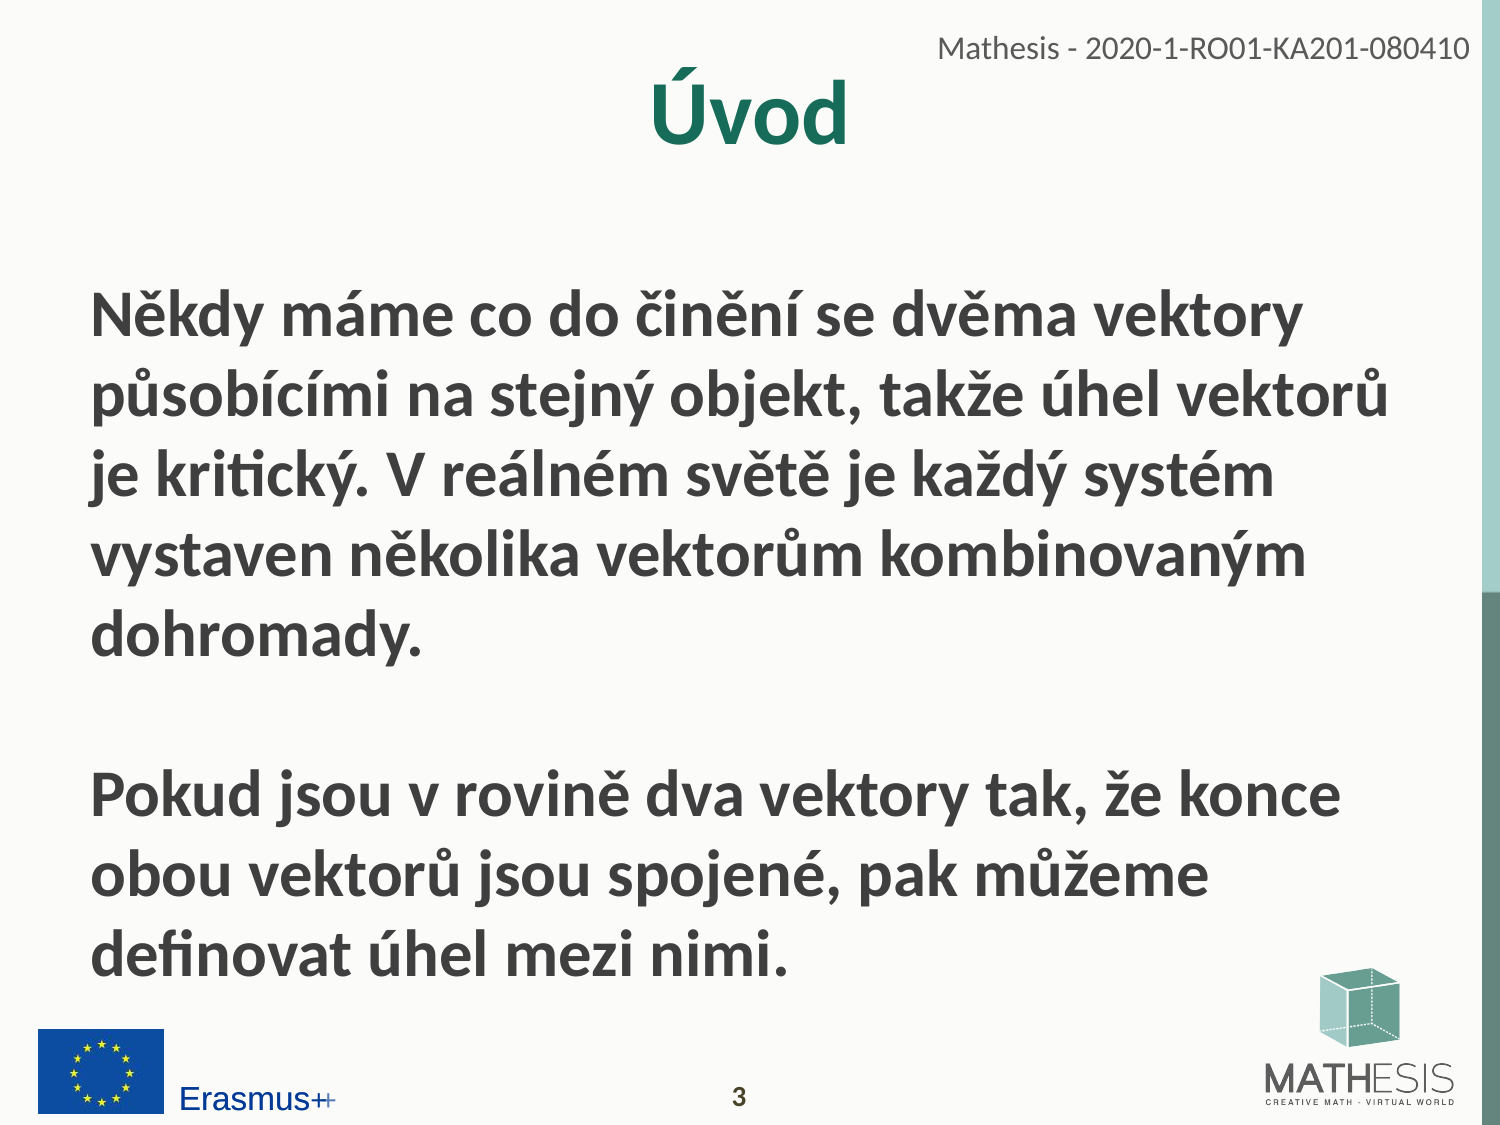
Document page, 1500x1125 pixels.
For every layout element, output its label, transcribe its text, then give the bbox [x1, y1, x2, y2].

list Někdy máme co do činění se dvěma vektory působícími na stejný objekt, takže úhel vektorů je kritický. V reálném světě je každý systém vystaven několika vektorům kombinovaným dohromady. Pokud jsou v rovině dva vektory tak, že konce obou vektorů jsou spojené, pak můžeme definovat úhel mezi nimi. [75, 262, 1425, 1005]
picture [38, 1029, 164, 1114]
title Úvod [75, 45, 1425, 233]
